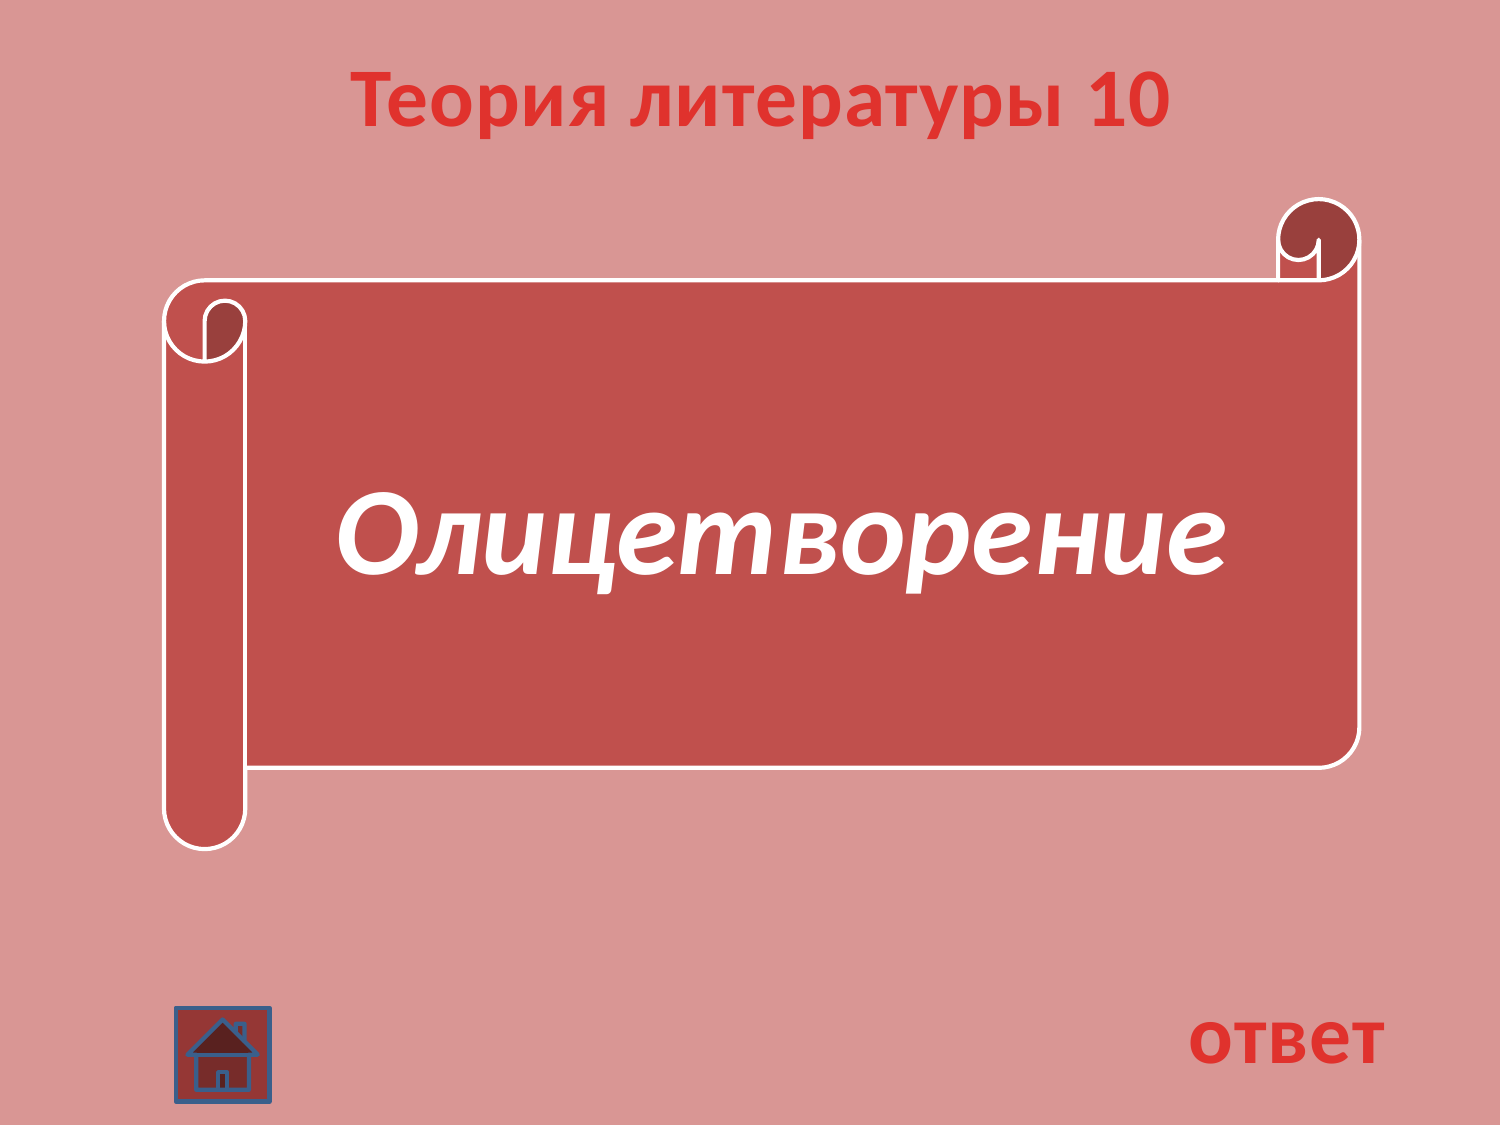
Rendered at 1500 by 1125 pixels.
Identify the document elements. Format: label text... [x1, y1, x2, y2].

text_box Олицетворение [161, 196, 1362, 852]
text_box Теория литературы 10 [304, 35, 1219, 151]
list Разновидность метафоры, троп, состоящий в перенесении свойств живого существа на неодушевленные предметы [75, 262, 1425, 1005]
text_box ответ [1173, 972, 1401, 1088]
text_box [174, 1006, 272, 1104]
